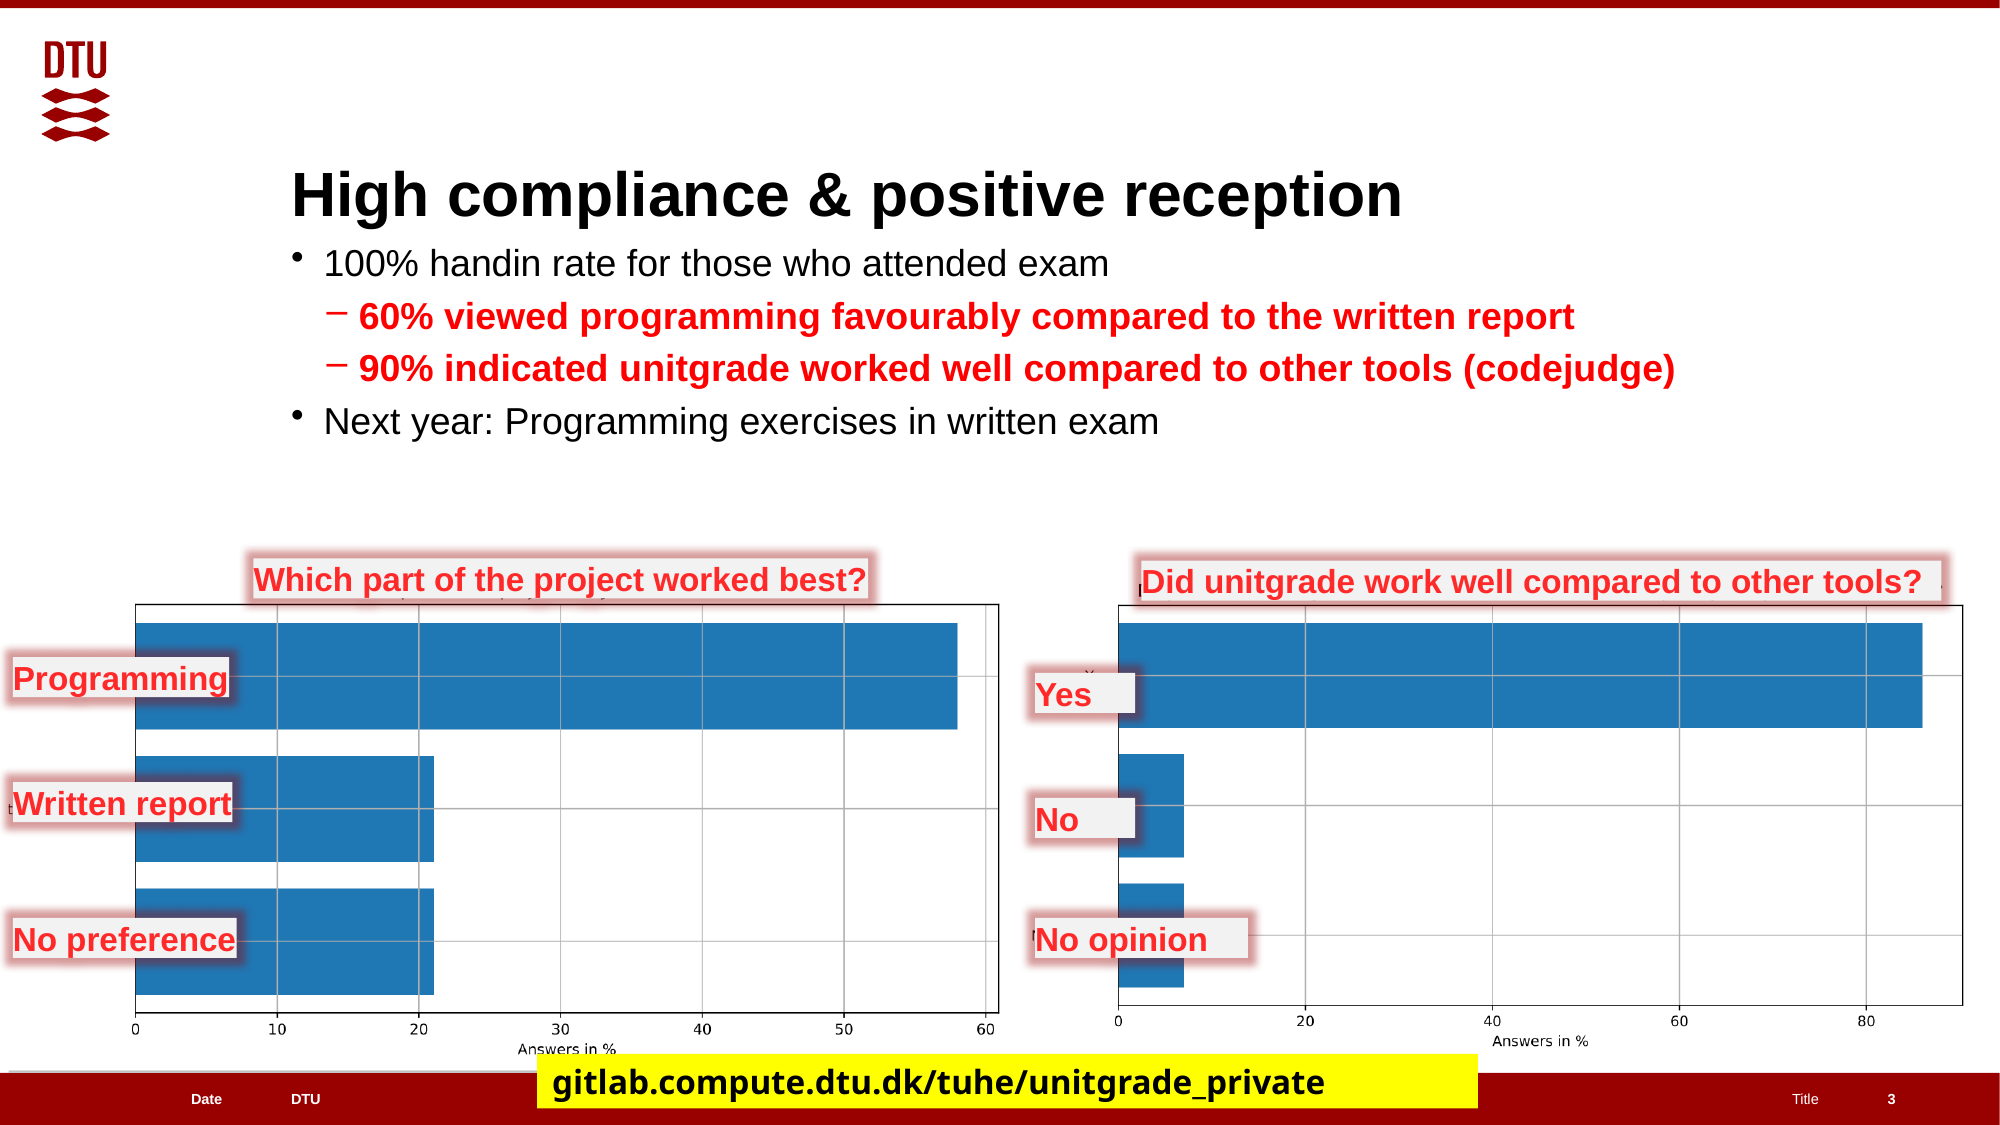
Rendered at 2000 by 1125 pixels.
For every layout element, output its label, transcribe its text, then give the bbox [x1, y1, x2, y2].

text_box Which part of the project worked best? [253, 558, 869, 566]
text_box Did unitgrade work well compared to other tools? [1141, 560, 1942, 570]
list 100% handin rate for those who attended exam 60% viewed programming favourably compared to the written report 90% indicated unitgrade worked well compared to other tools (codejudge) Next year: Programming exercises in written exam [291, 239, 1819, 530]
slide_number 3 [1887, 1073, 1959, 1125]
title High compliance & positive reception [291, 69, 1819, 230]
picture [8, 567, 1996, 1074]
text_box gitlab.compute.dtu.dk/tuhe/unitgrade_private [537, 1070, 1478, 1109]
